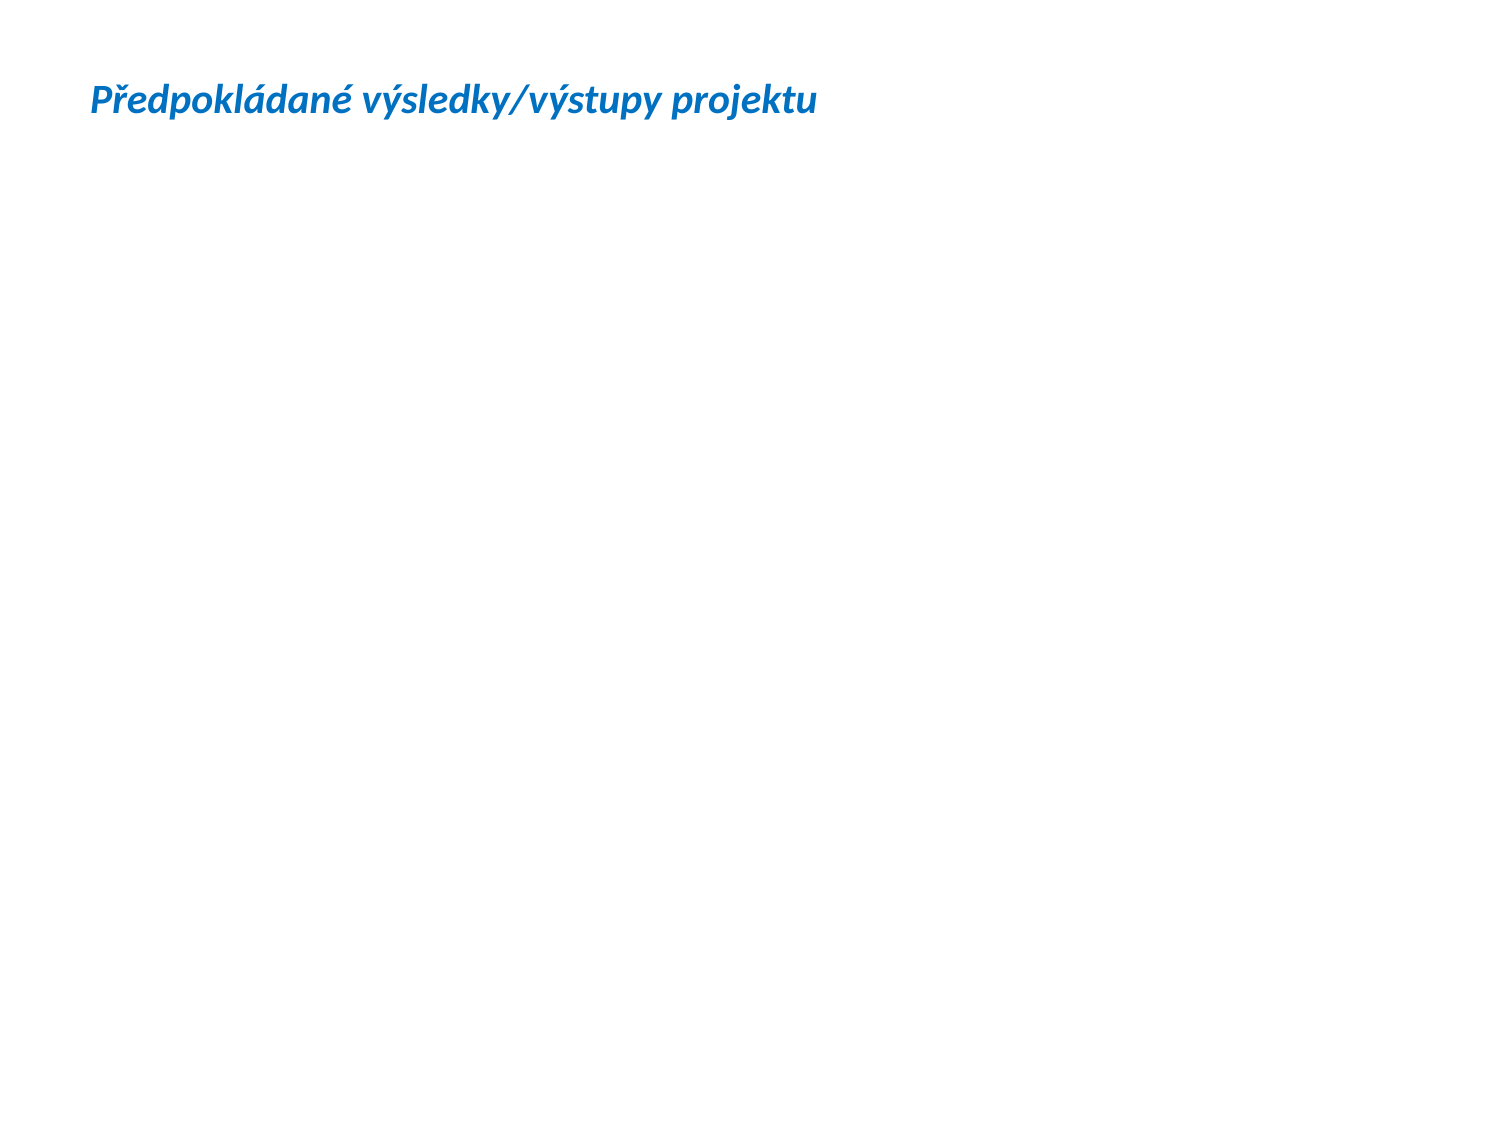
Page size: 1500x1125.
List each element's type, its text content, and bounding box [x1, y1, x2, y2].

title Předpokládané výsledky/výstupy projektu [75, 45, 1425, 149]
